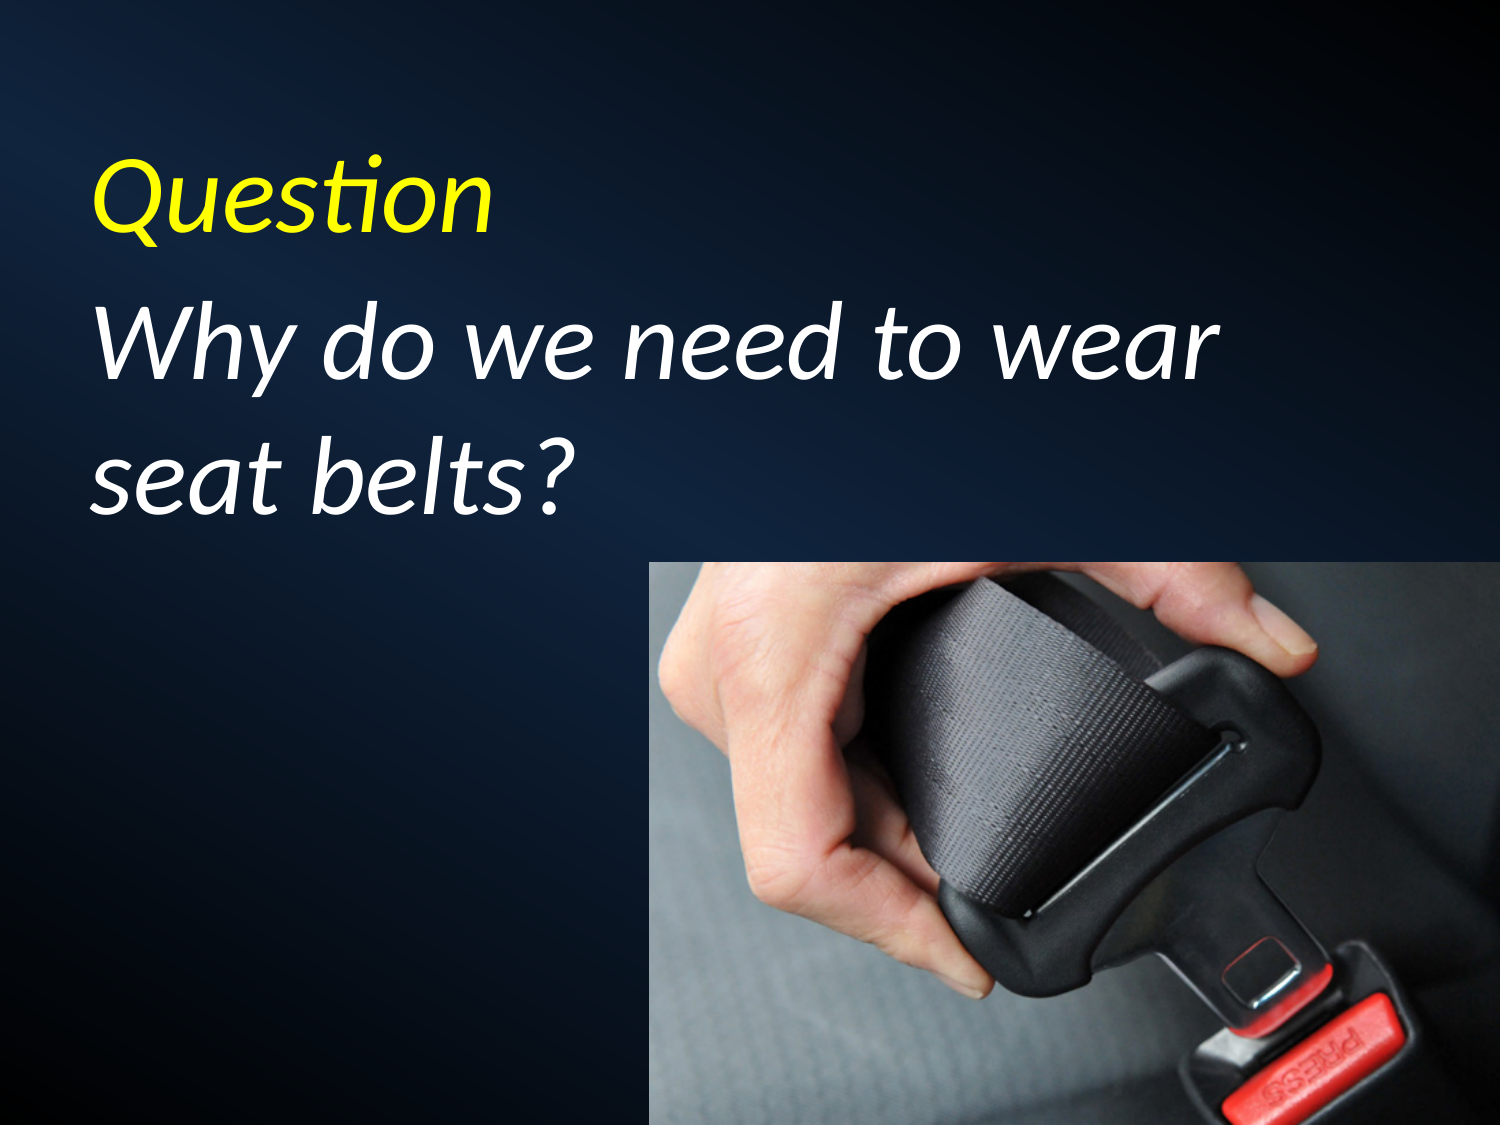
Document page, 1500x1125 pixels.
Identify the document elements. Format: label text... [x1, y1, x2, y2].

picture [649, 562, 1500, 1125]
text_box Question Why do we need to wear seat belts? [74, 112, 1425, 545]
